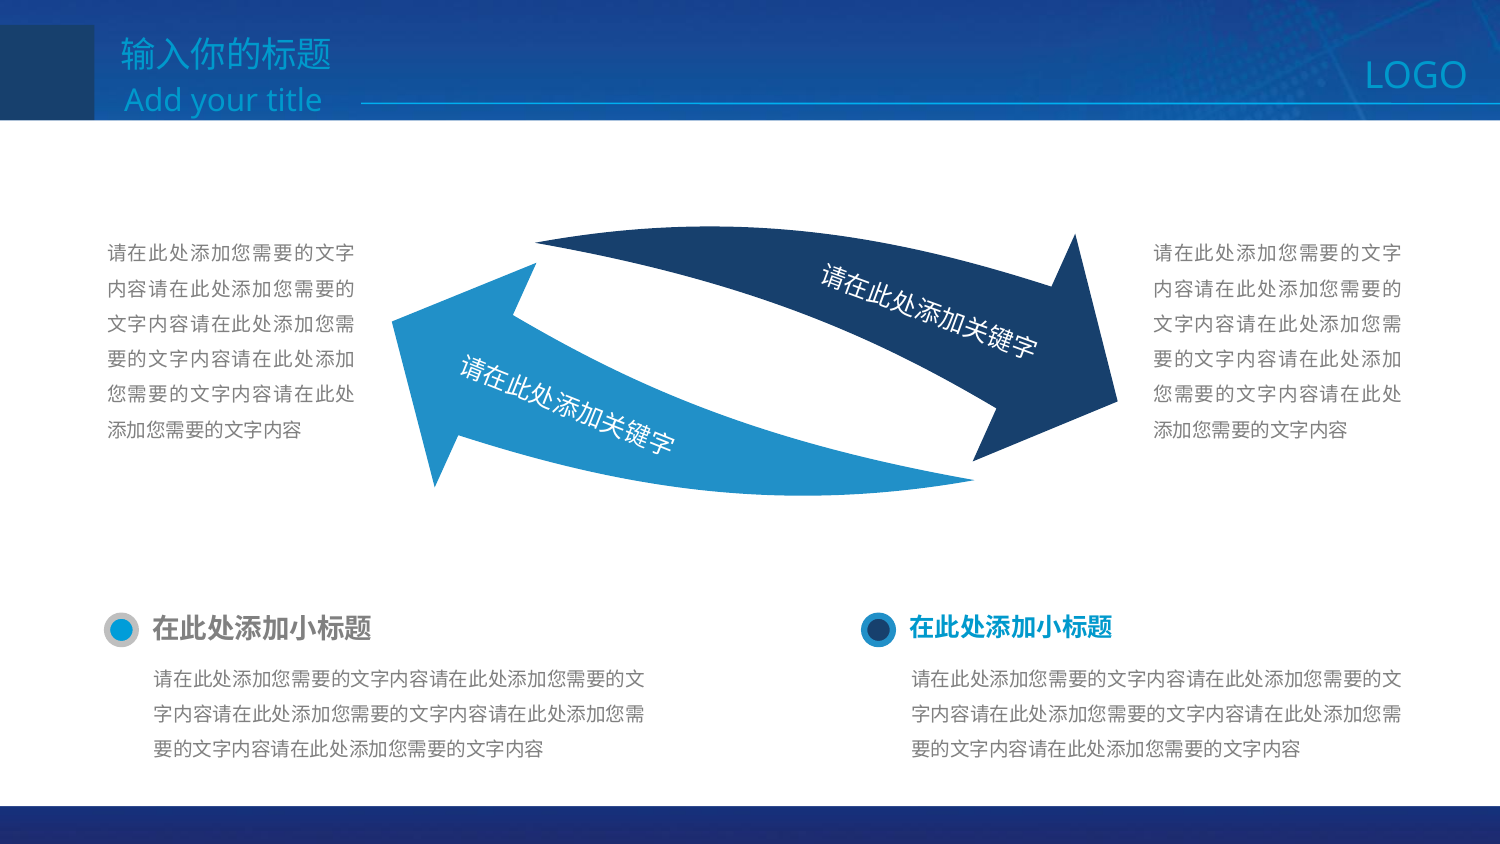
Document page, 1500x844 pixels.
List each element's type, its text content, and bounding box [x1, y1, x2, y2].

text_box 请在此处添加您需要的文字内容请在此处添加您需要的文字内容请在此处添加您需要的文字内容请在此处添加您需要的文字内容请在此处添加您需要的文字内容 [107, 223, 356, 447]
picture [0, 0, 1500, 120]
picture [0, 807, 1500, 844]
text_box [106, 605, 645, 768]
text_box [373, 304, 979, 549]
text_box 请在此处添加您需要的文字内容请在此处添加您需要的文字内容请在此处添加您需要的文字内容请在此处添加您需要的文字内容请在此处添加您需要的文字内容 [1153, 223, 1402, 447]
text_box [863, 605, 1402, 768]
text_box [530, 172, 1136, 420]
